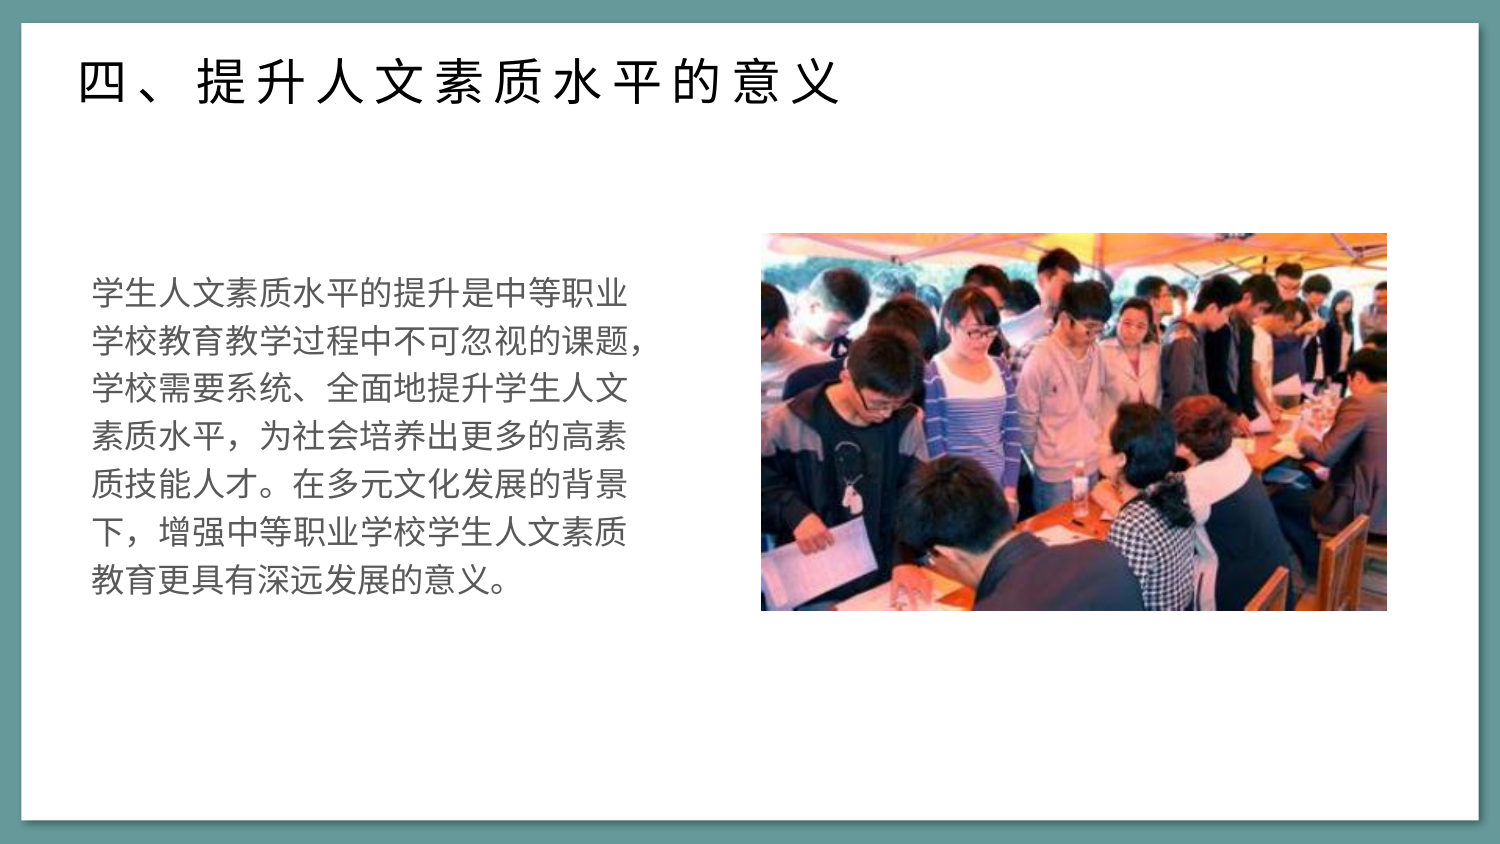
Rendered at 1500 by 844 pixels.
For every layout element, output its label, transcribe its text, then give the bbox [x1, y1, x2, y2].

text_box 四、提升人文素质水平的意义 [64, 43, 1022, 117]
text_box 学生人文素质水平的提升是中等职业学校教育教学过程中不可忽视的课题，学校需要系统、全面地提升学生人文素质水平，为社会培养出更多的高素质技能人才。在多元文化发展的背景下，增强中等职业学校学生人文素质教育更具有深远发展的意义。 [76, 256, 644, 607]
picture [761, 233, 1387, 611]
